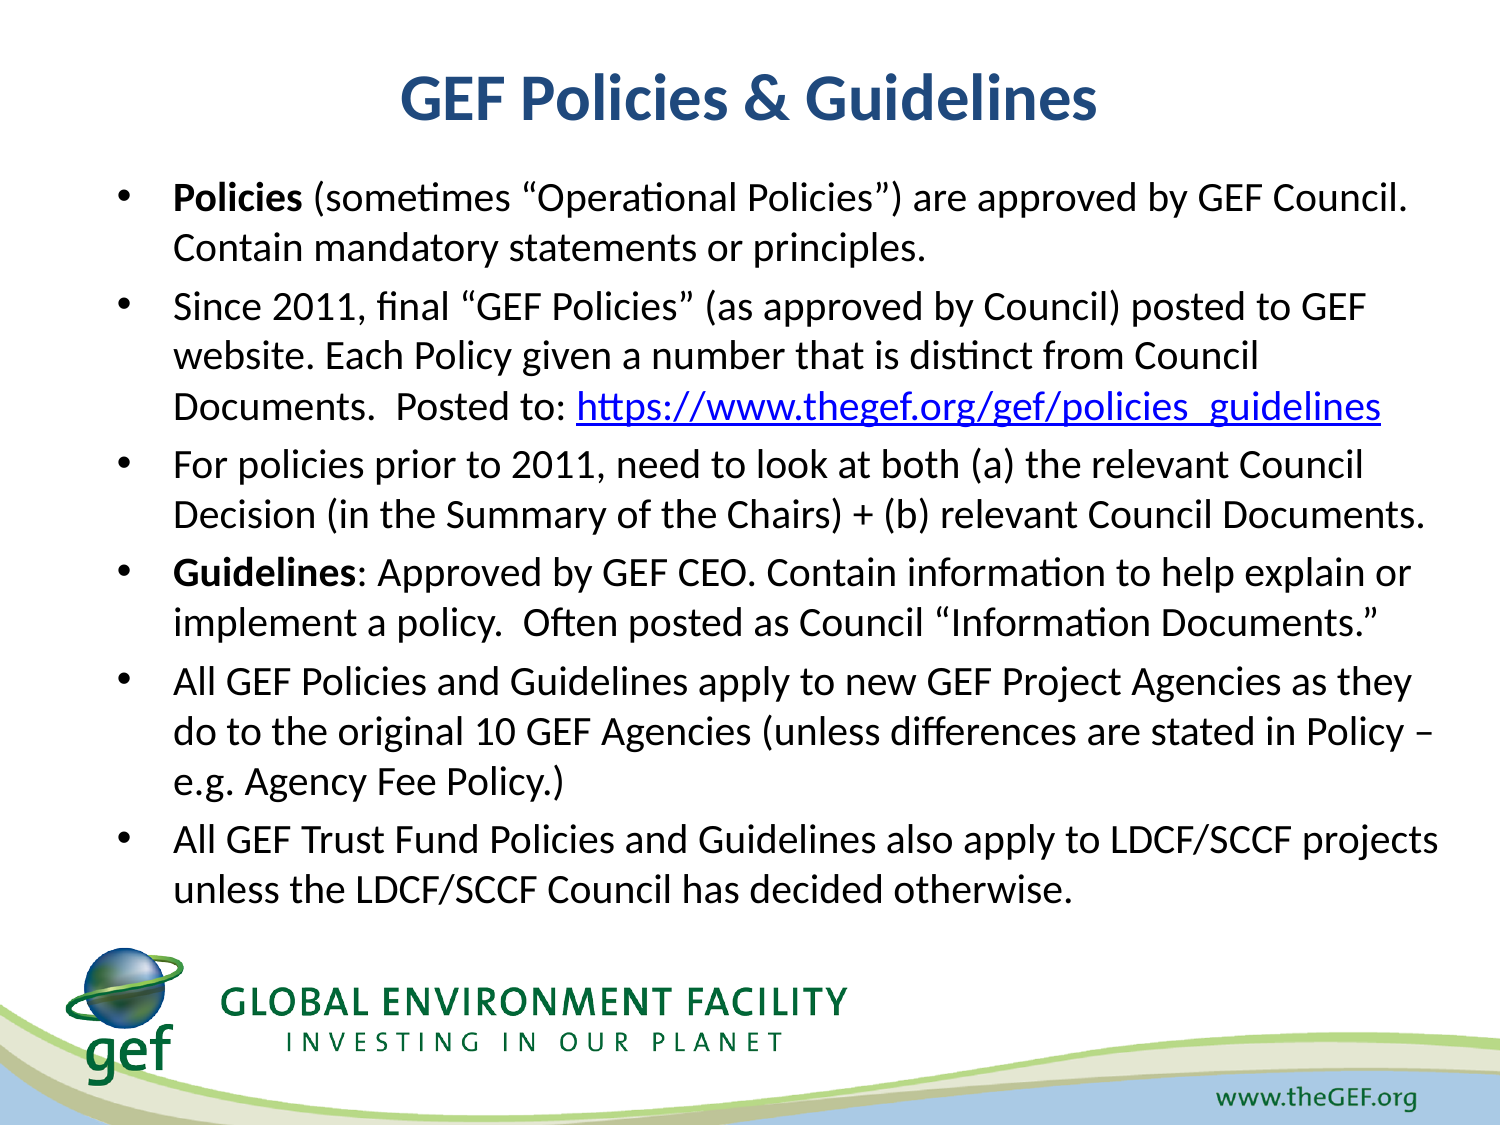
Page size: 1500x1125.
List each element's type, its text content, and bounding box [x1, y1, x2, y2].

list Policies (sometimes “Operational Policies”) are approved by GEF Council. Contain mandatory statements or principles. Since 2011, final “GEF Policies” (as approved by Council) posted to GEF website. Each Policy given a number that is distinct from Council Documents. Posted to: https://www.thegef.org/gef/policies_guidelines For policies prior to 2011, need to look at both (a) the relevant Council Decision (in the Summary of the Chairs) + (b) relevant Council Documents. Guidelines: Approved by GEF CEO. Contain information to help explain or implement a policy. Often posted as Council “Information Documents.” All GEF Policies and Guidelines apply to new GEF Project Agencies as they do to the original 10 GEF Agencies (unless differences are stated in Policy – e.g. Agency Fee Policy.) All GEF Trust Fund Policies and Guidelines also apply to LDCF/SCCF projects unless the LDCF/SCCF Council has decided otherwise. [74, 162, 1463, 926]
title GEF Policies & Guidelines [74, 0, 1426, 162]
picture [0, 920, 1500, 1125]
